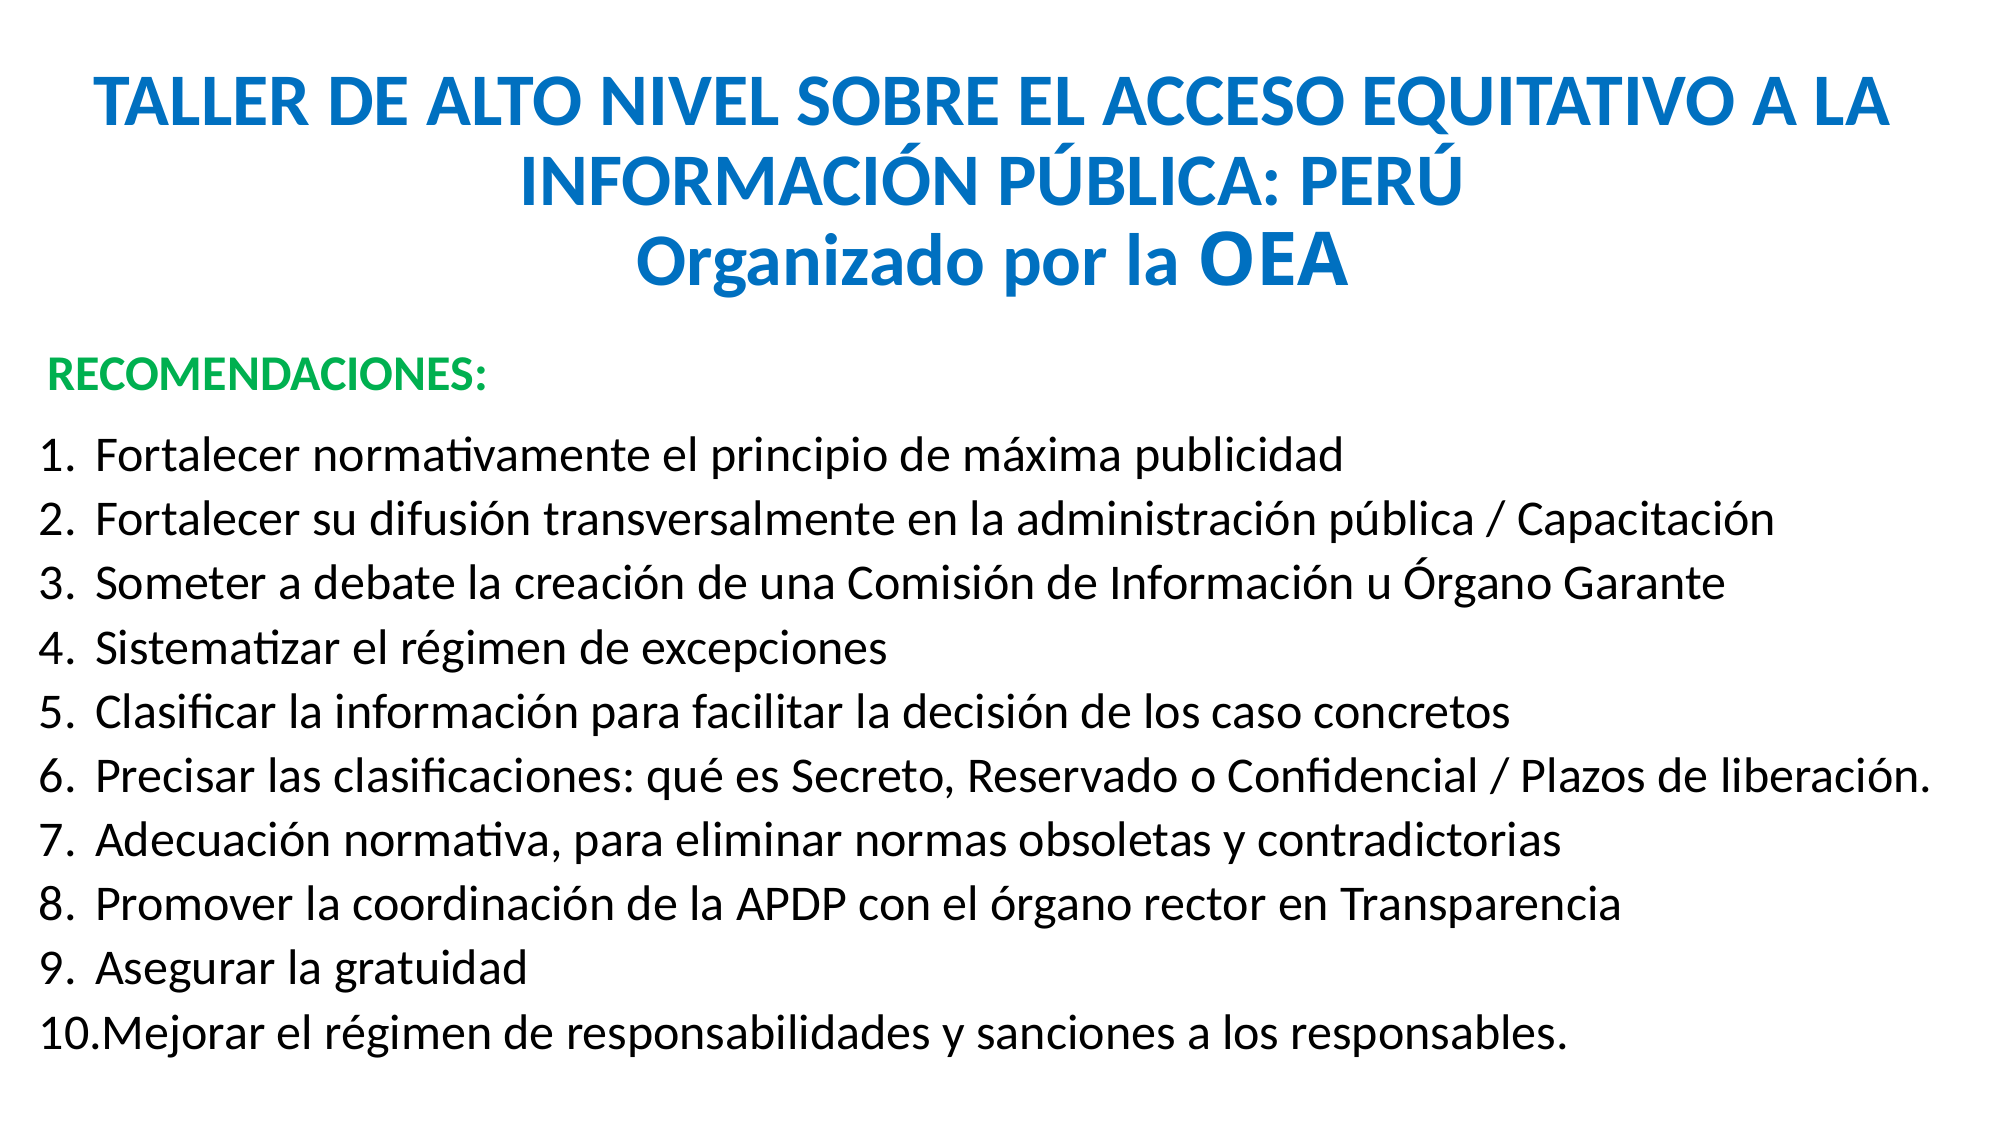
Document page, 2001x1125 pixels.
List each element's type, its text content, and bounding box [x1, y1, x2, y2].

text_box RECOMENDACIONES: Fortalecer normativamente el principio de máxima publicidad Fortalecer su difusión transversalmente en la administración pública / Capacitación Someter a debate la creación de una Comisión de Información u Órgano Garante Sistematizar el régimen de excepciones Clasificar la información para facilitar la decisión de los caso concretos Precisar las clasificaciones: qué es Secreto, Reservado o Confidencial / Plazos de liberación. Adecuación normativa, para eliminar normas obsoletas y contradictorias Promover la coordinación de la APDP con el órgano rector en Transparencia Asegurar la gratuidad Mejorar el régimen de responsabilidades y sanciones a los responsables. [24, 329, 2000, 1115]
title TALLER DE ALTO NIVEL SOBRE EL ACCESO EQUITATIVO A LA INFORMACIÓN PÚBLICA: PERÚ Organizado por la OEA [53, 53, 1933, 310]
